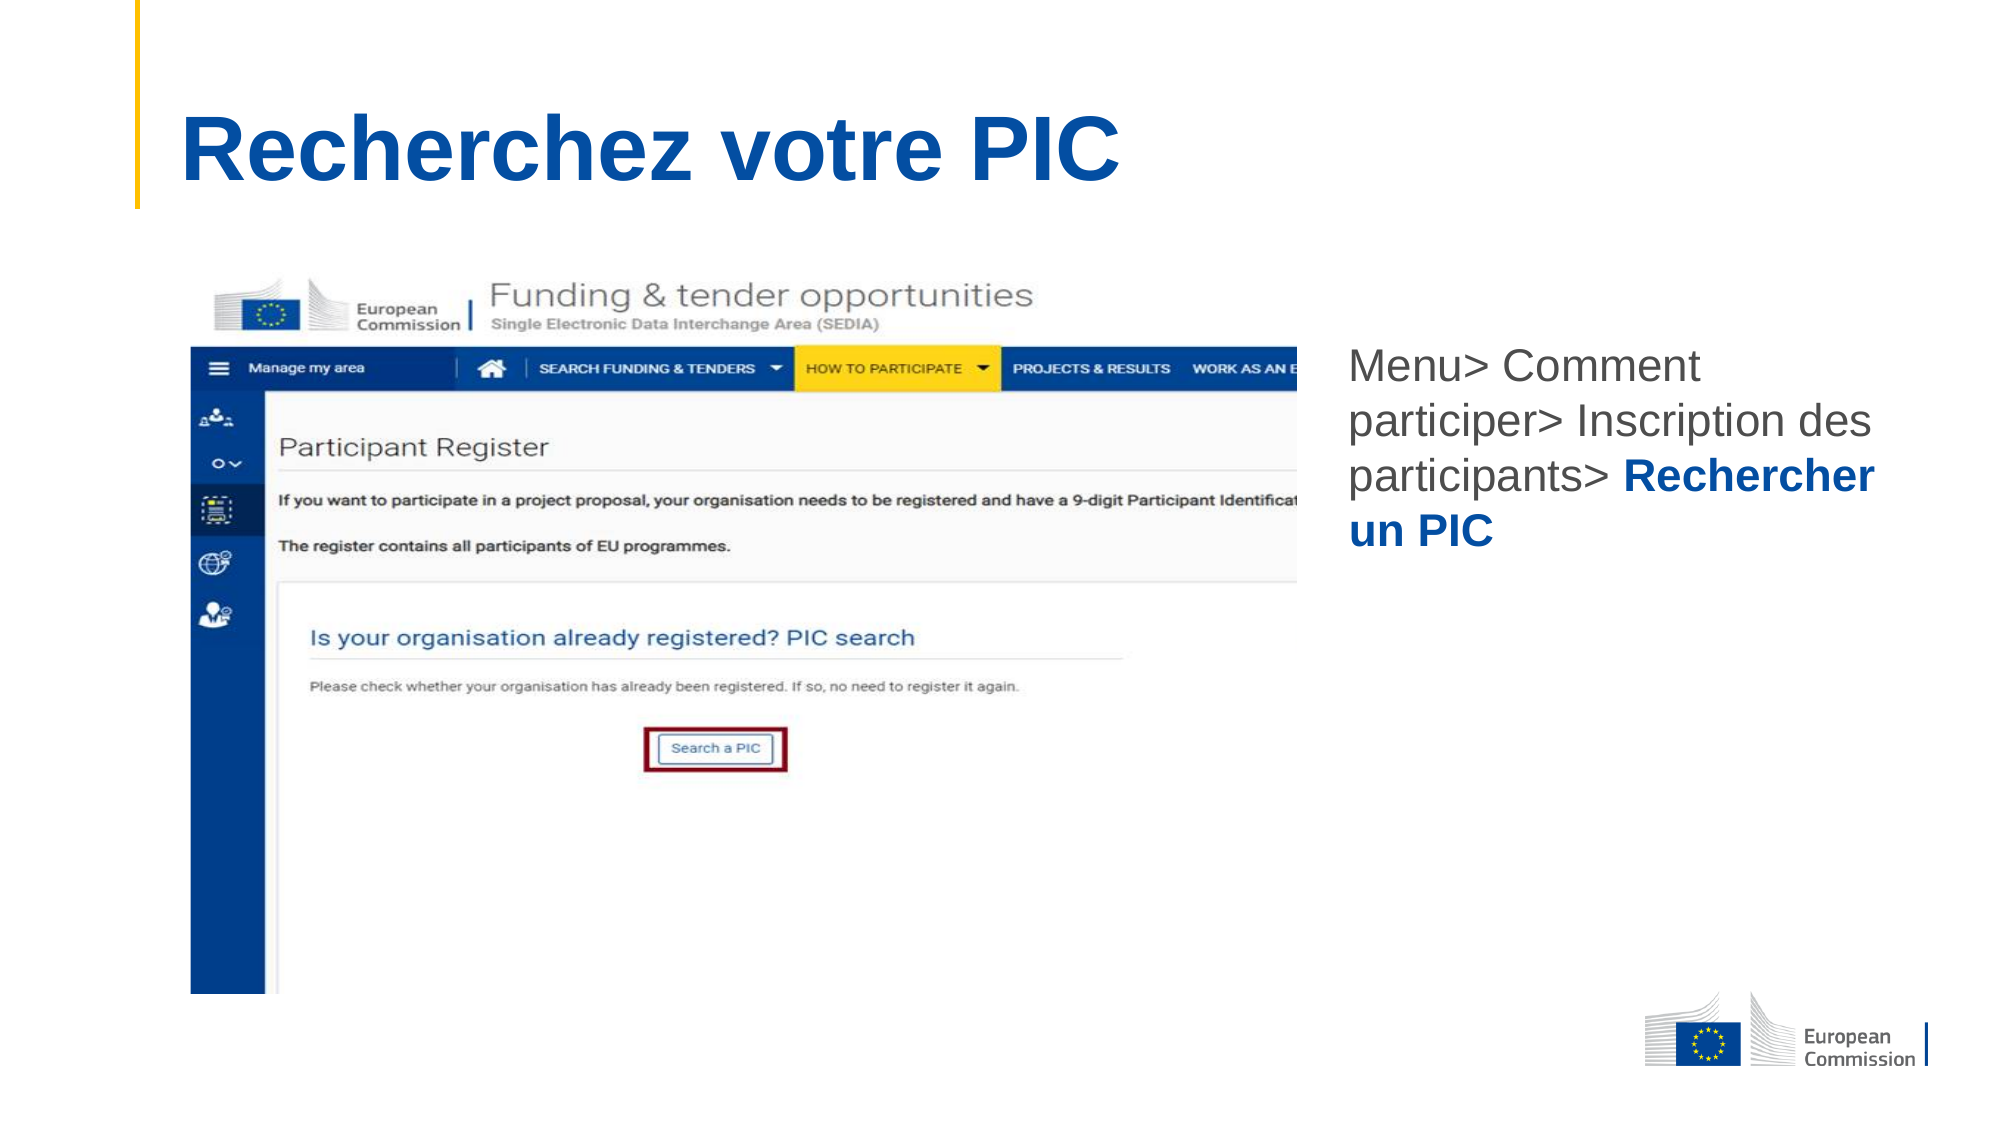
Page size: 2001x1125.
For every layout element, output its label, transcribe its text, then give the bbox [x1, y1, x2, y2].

text_box Recherchez votre PIC [176, 84, 1954, 204]
text_box Menu> Comment participer> Inscription des participants> Rechercher un PIC [1334, 328, 1922, 564]
picture [190, 272, 1297, 994]
picture [1645, 991, 1928, 1066]
